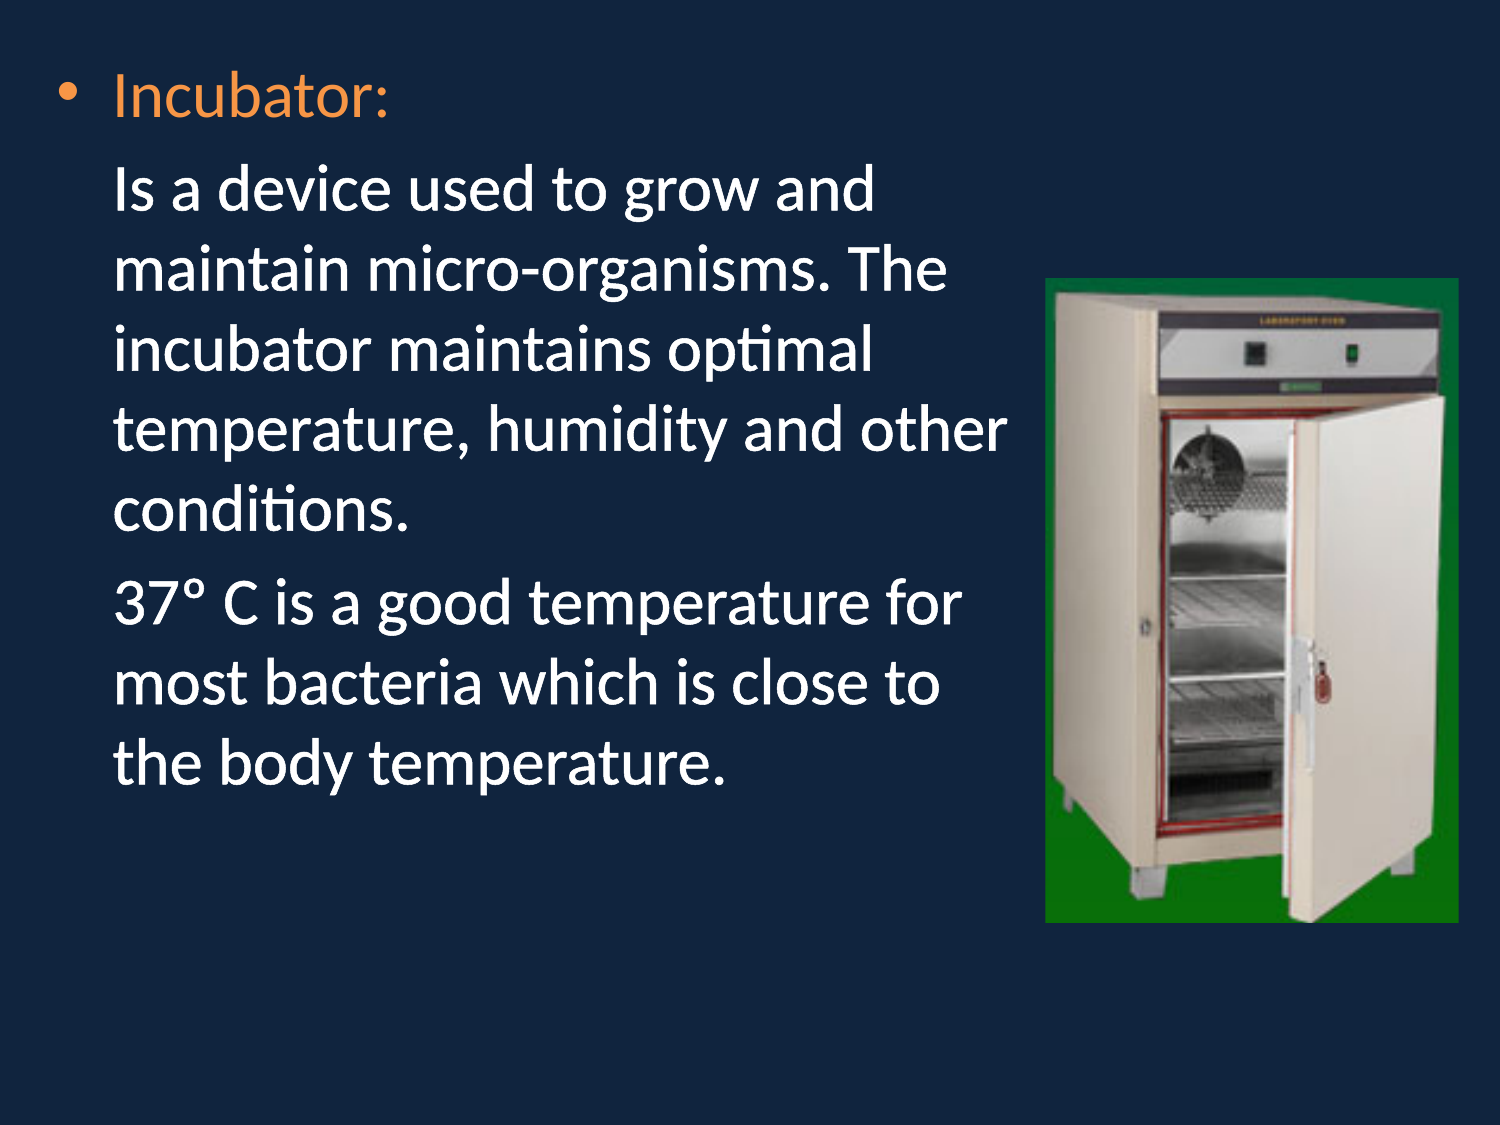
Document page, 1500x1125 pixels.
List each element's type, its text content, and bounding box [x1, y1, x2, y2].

list Incubator: Is a device used to grow and maintain micro-organisms. The incubator maintains optimal temperature, humidity and other conditions. 37º C is a good temperature for most bacteria which is close to the body temperature. [41, 42, 1046, 1114]
picture [1045, 278, 1459, 924]
